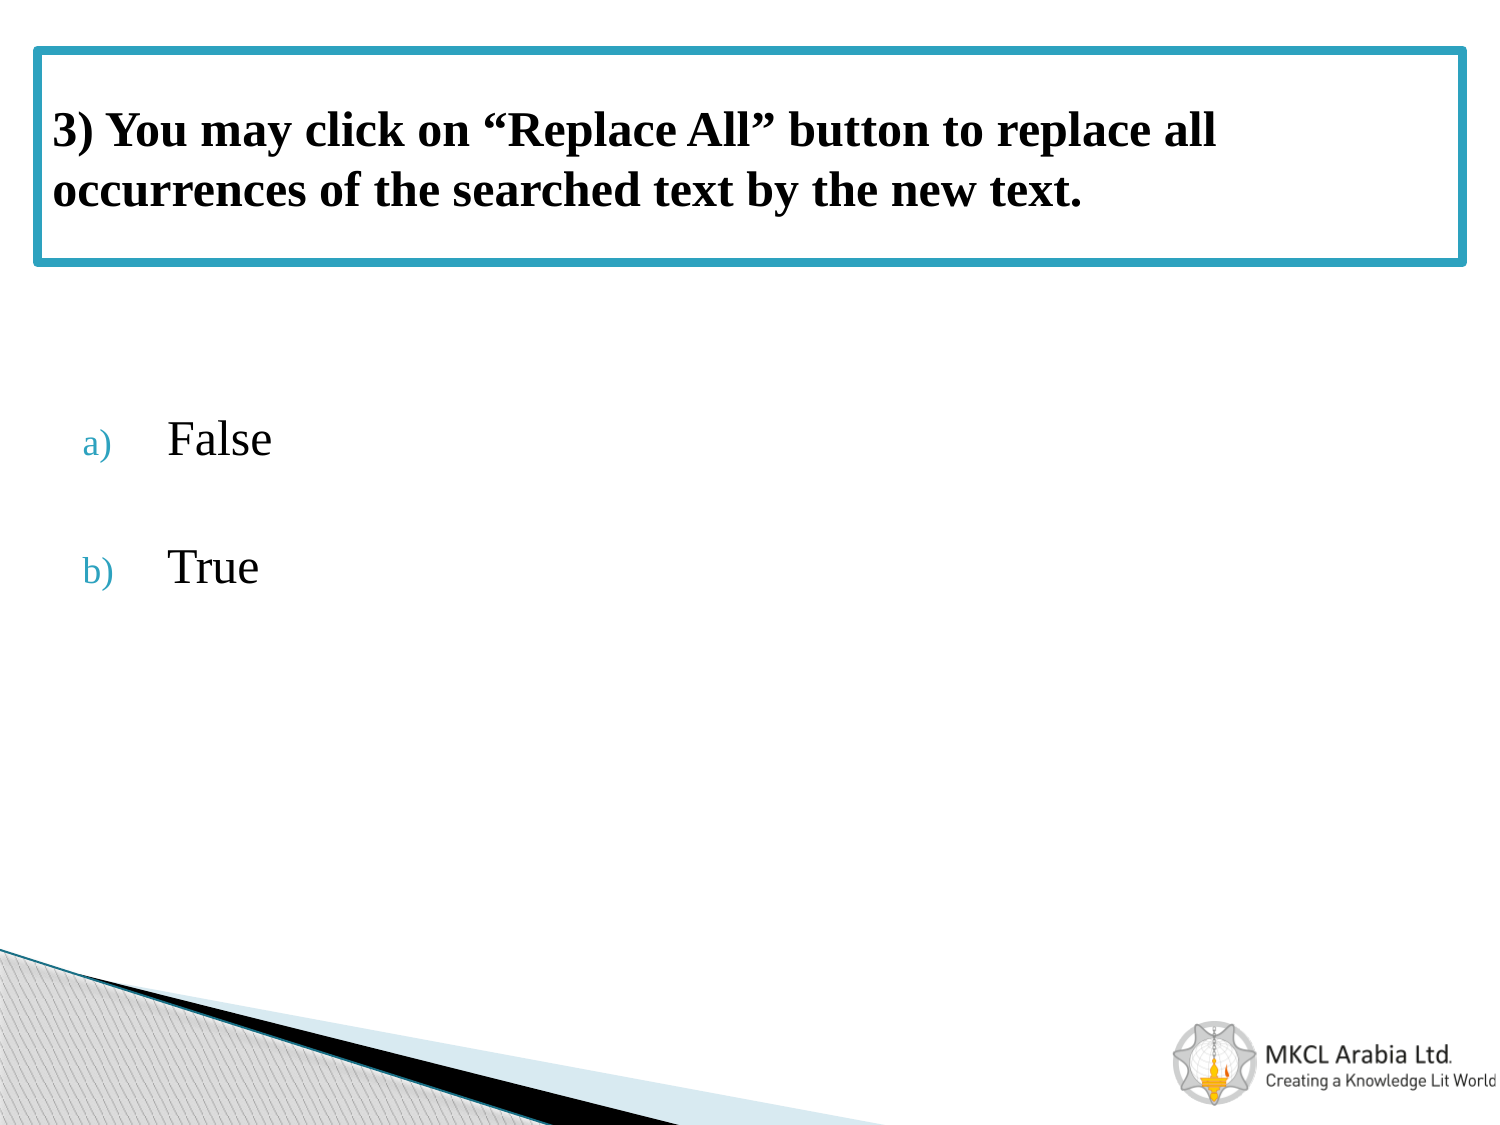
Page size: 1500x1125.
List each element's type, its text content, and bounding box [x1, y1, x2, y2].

picture [1172, 1021, 1496, 1106]
title 3) You may click on “Replace All” button to replace all occurrences of the searched text by the new text. [33, 46, 1467, 267]
list False True [50, 337, 1400, 943]
